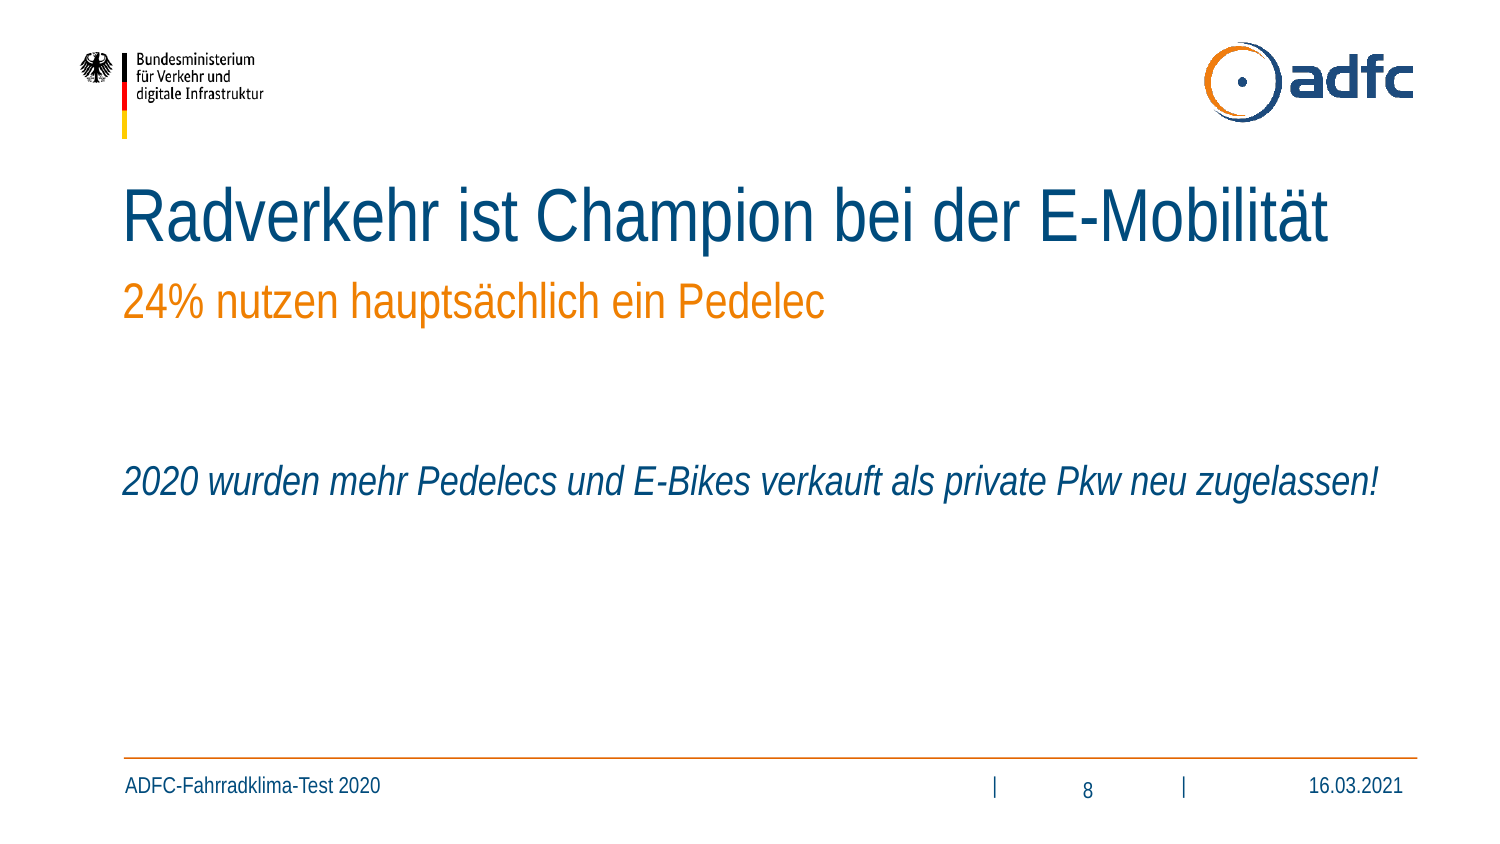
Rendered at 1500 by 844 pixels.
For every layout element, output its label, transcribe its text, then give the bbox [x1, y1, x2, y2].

picture [1202, 40, 1414, 123]
picture [46, 27, 296, 158]
list Radverkehr ist Champion bei der E-Mobilität 24% nutzen hauptsächlich ein Pedelec 2020 wurden mehr Pedelecs und E-Bikes verkauft als private Pkw neu zugelassen! [122, 151, 1473, 709]
